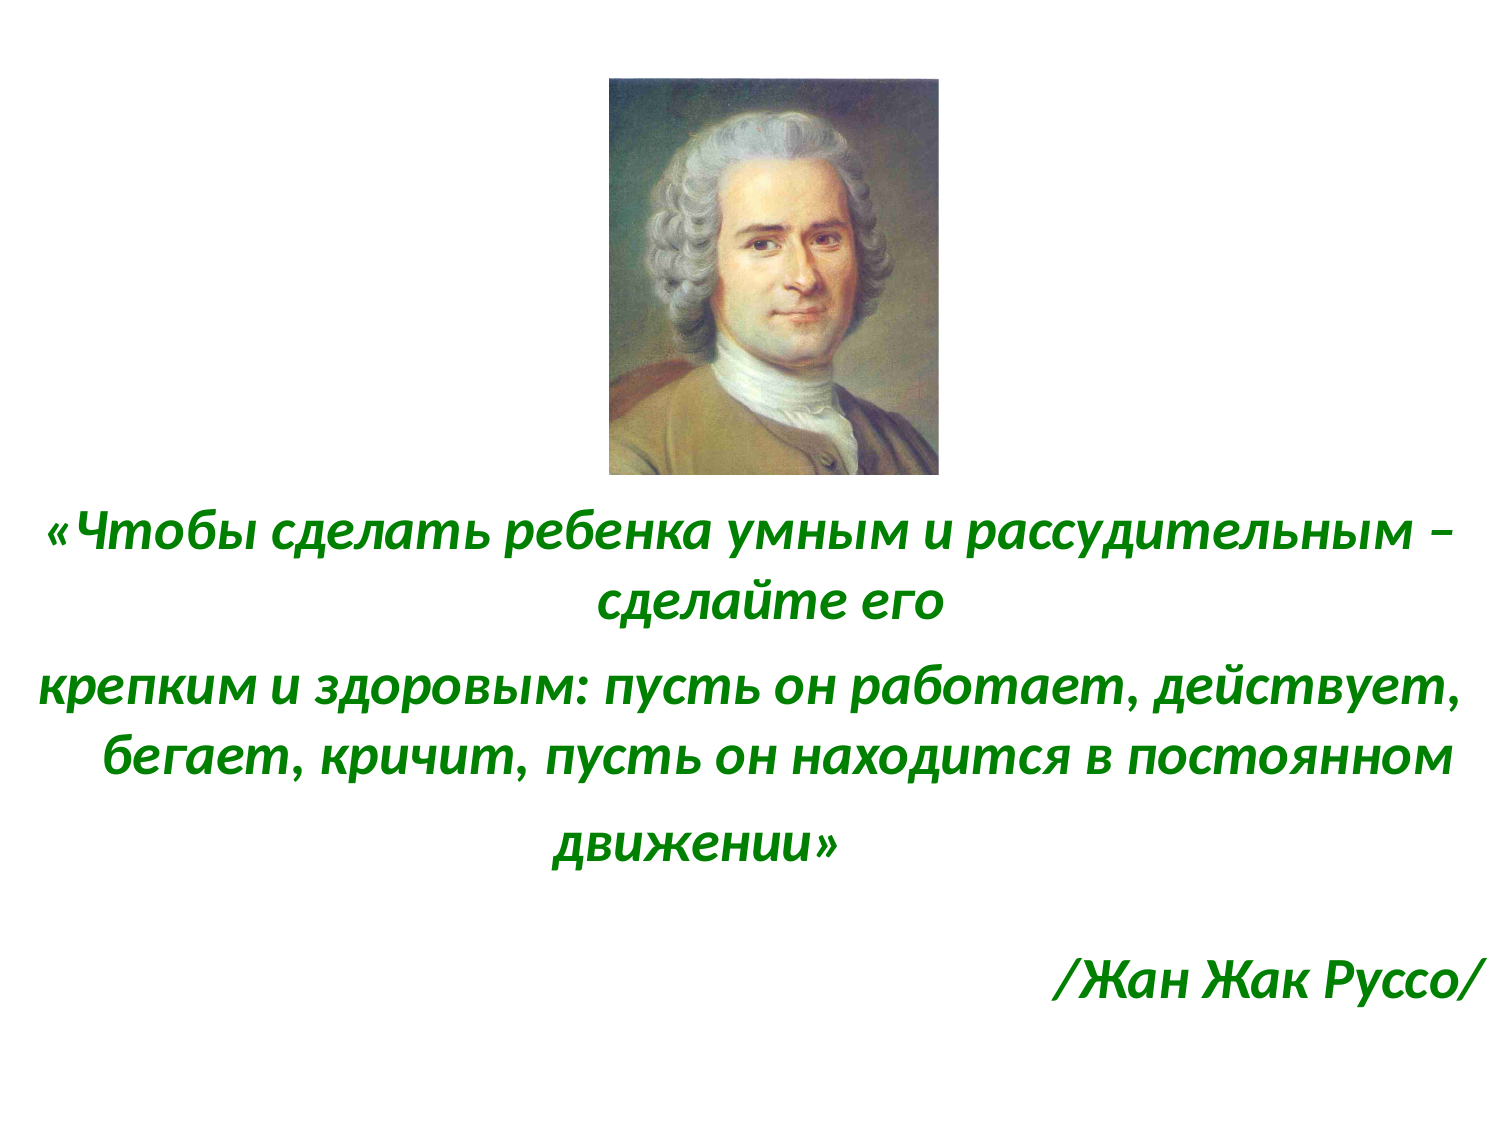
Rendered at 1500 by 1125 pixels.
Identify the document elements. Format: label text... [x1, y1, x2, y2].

list «Чтобы сделать ребенка умным и рассудительным – сделайте его крепким и здоровым: пусть он работает, действует, бегает, кричит, пусть он находится в постоянном движении» /Жан Жак Руссо/ [0, 19, 1500, 1125]
picture [608, 77, 940, 476]
